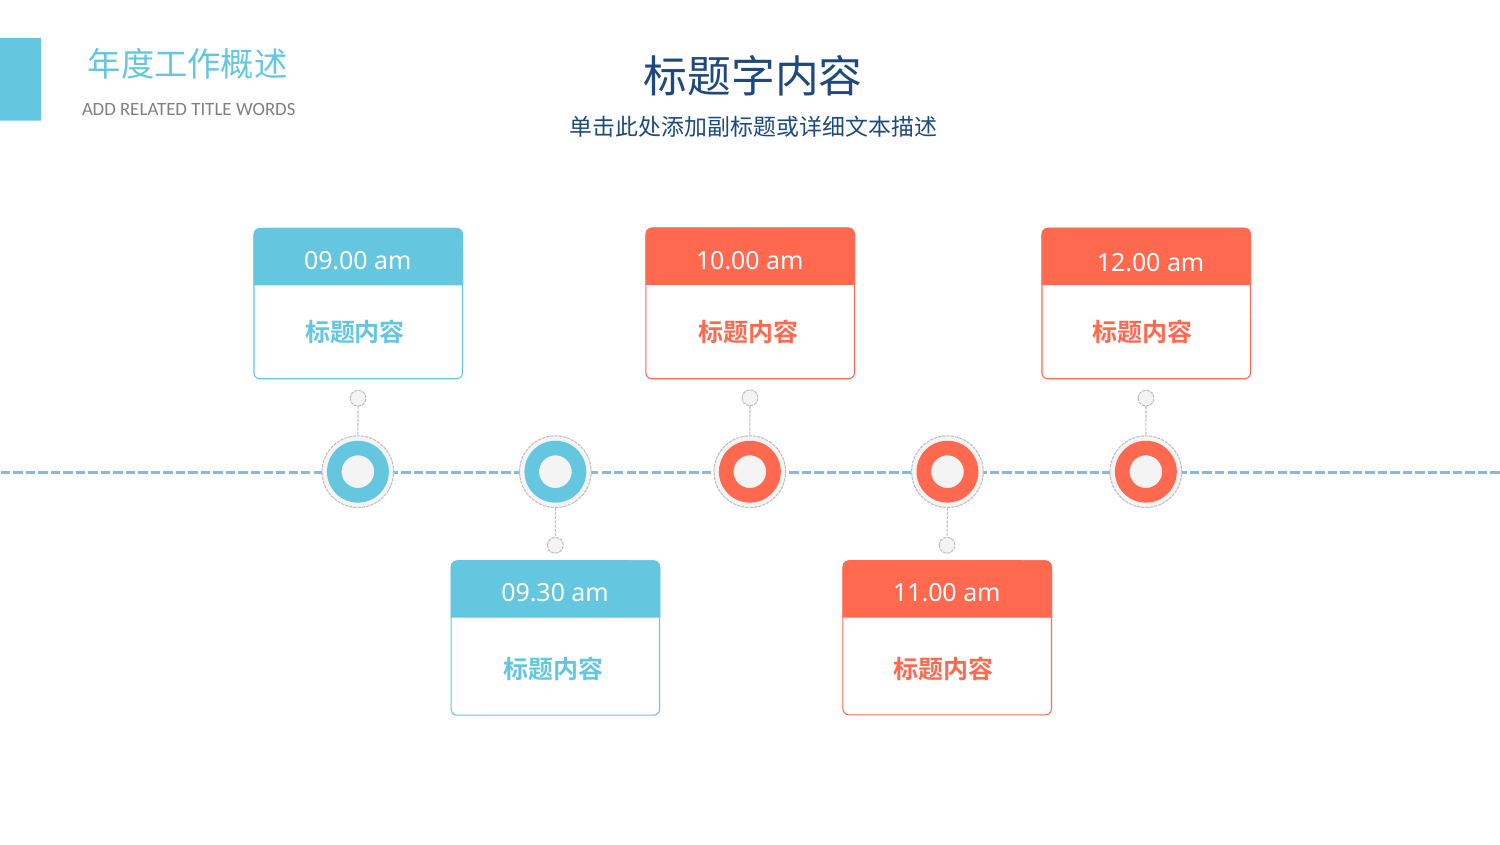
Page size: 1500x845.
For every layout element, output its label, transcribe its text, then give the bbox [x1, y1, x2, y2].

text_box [645, 227, 855, 379]
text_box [349, 389, 367, 434]
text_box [911, 435, 984, 508]
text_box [321, 435, 394, 508]
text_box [741, 389, 759, 434]
text_box 单击此处添加副标题或详细文本描述 [554, 105, 953, 148]
text_box 标题字内容 [628, 41, 878, 105]
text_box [253, 228, 463, 379]
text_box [1109, 435, 1182, 508]
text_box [450, 560, 662, 716]
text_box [938, 516, 956, 554]
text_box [519, 435, 592, 508]
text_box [547, 516, 564, 554]
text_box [1137, 389, 1155, 434]
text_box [842, 560, 1052, 716]
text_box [1041, 227, 1254, 379]
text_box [713, 435, 786, 508]
